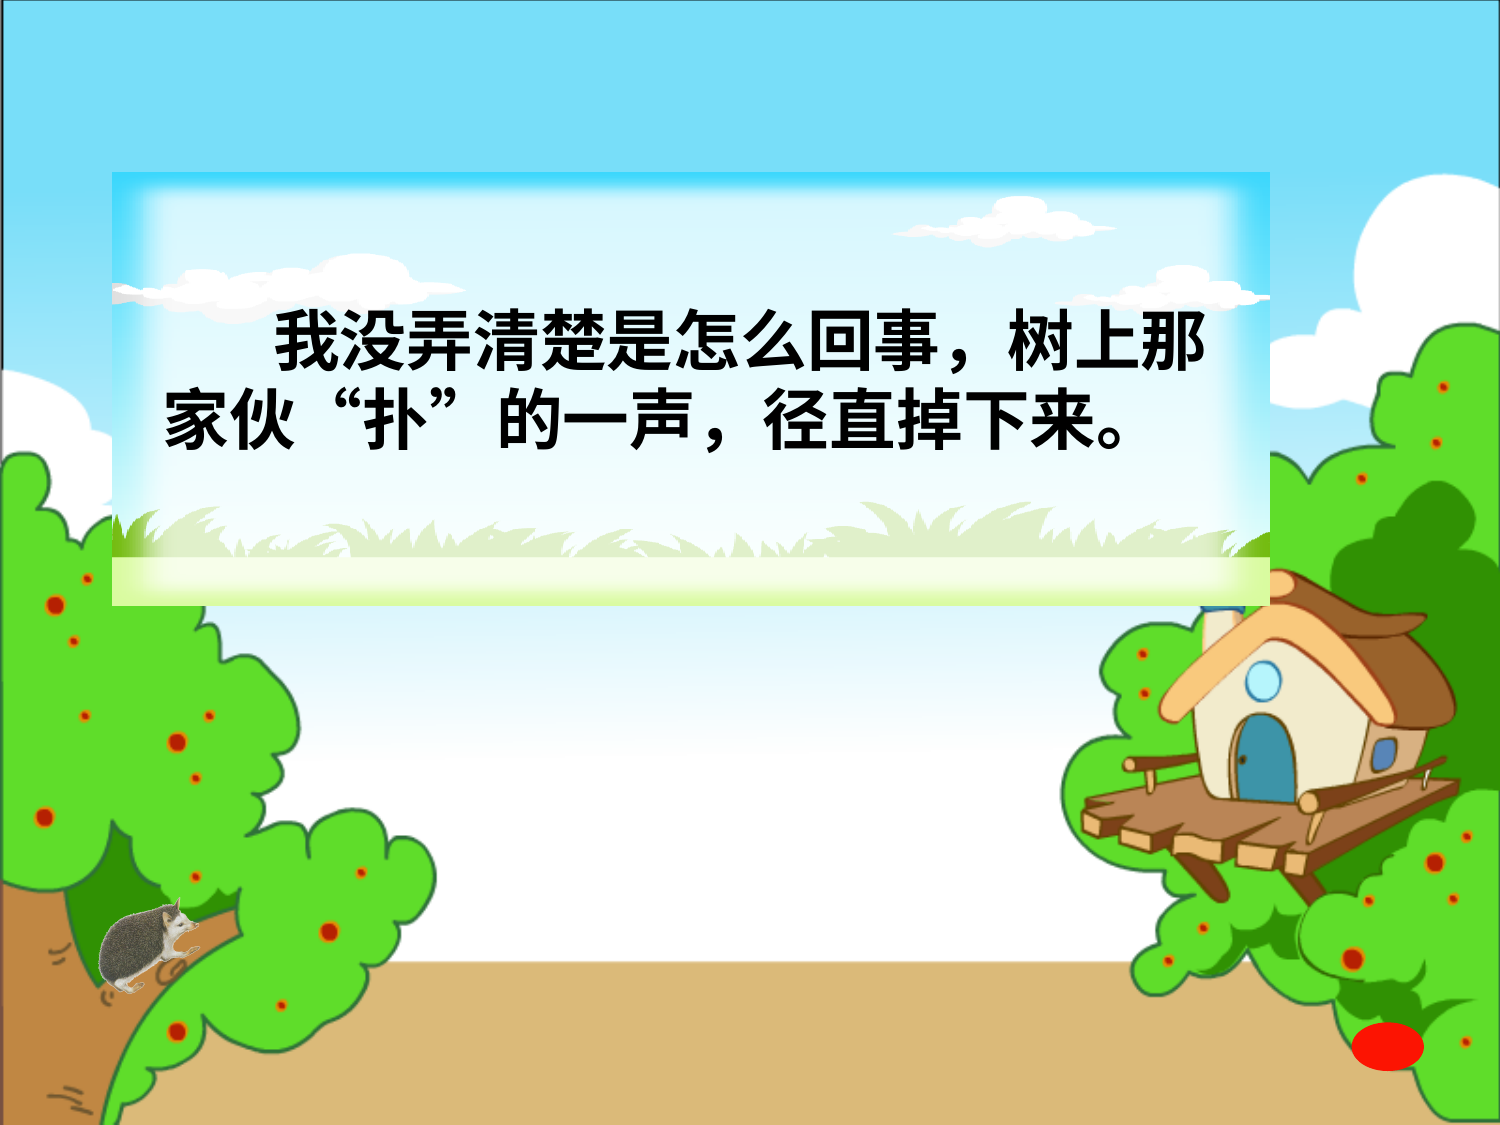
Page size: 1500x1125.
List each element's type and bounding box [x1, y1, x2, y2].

picture [0, 0, 1500, 1125]
text_box [112, 172, 1270, 606]
text_box [1352, 1023, 1424, 1071]
